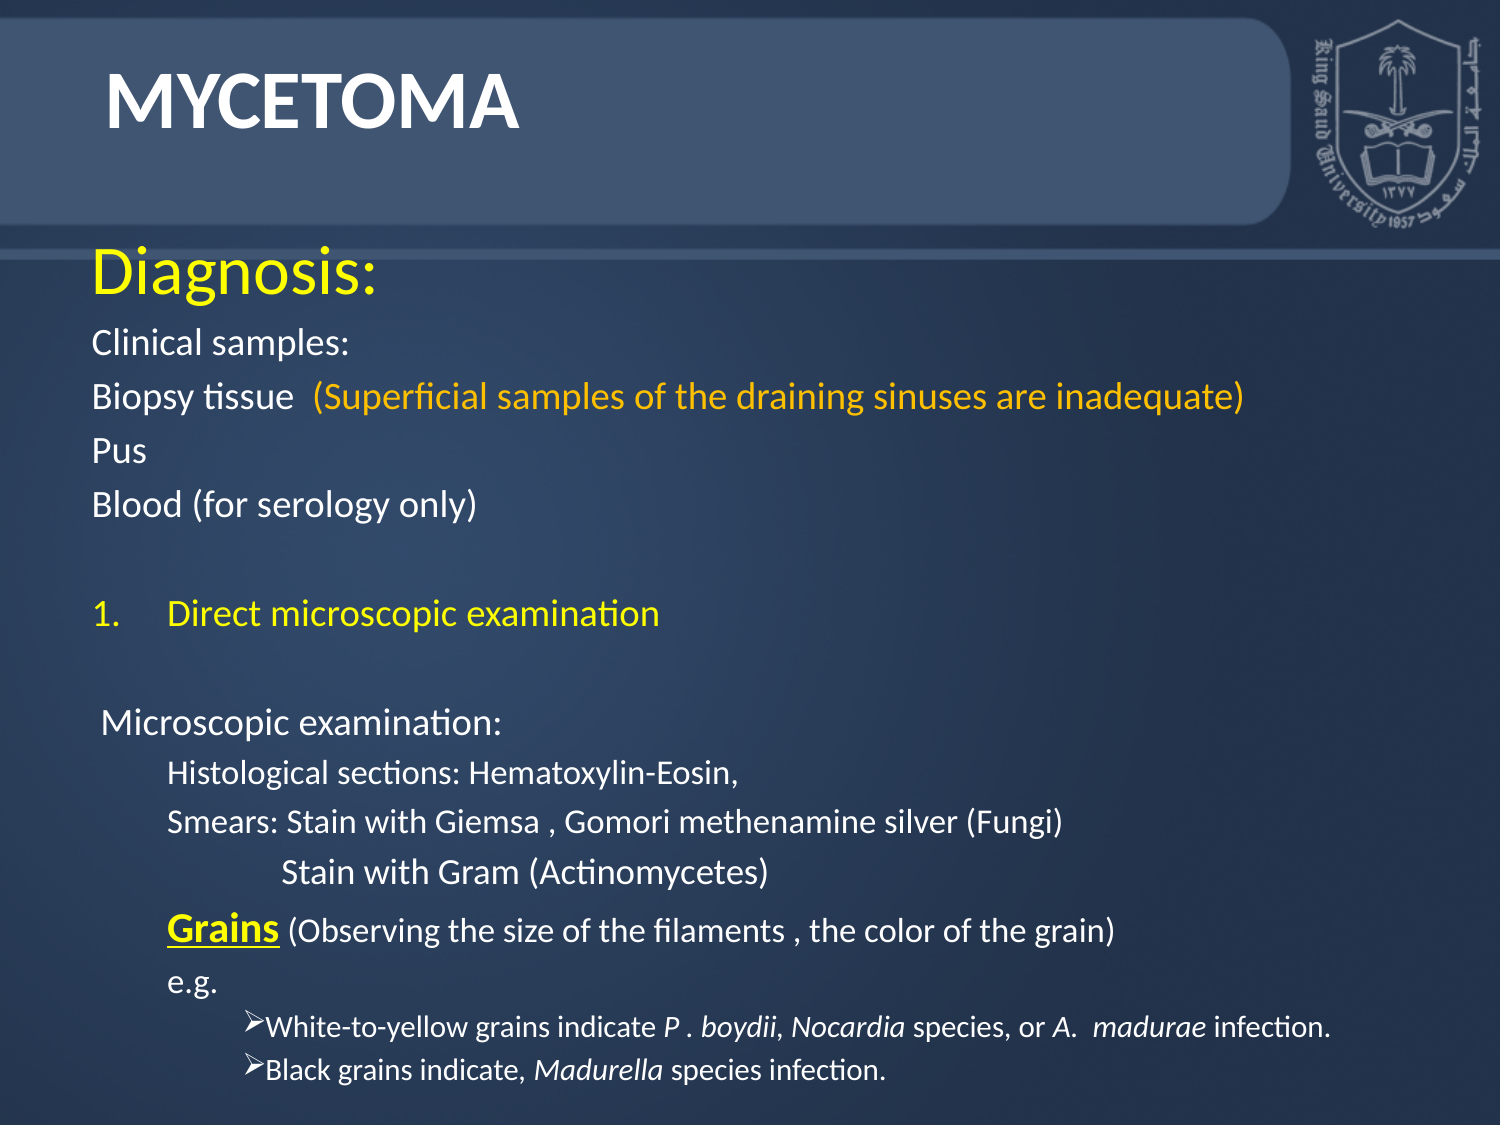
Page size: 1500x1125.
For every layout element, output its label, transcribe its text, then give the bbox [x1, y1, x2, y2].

list Diagnosis: Clinical samples: Biopsy tissue (Superficial samples of the draining sinuses are inadequate) Pus Blood (for serology only) Direct microscopic examination Microscopic examination: Histological sections: Hematoxylin-Eosin, Smears: Stain with Giemsa , Gomori methenamine silver (Fungi) Stain with Gram (Actinomycetes) Grains (Observing the size of the filaments , the color of the grain) e.g. White-to-yellow grains indicate P . boydii, Nocardia species, or A. madurae infection. Black grains indicate, Madurella species infection. [76, 207, 1352, 1095]
title Mycetoma [89, 37, 1365, 180]
picture [0, 0, 1500, 1125]
